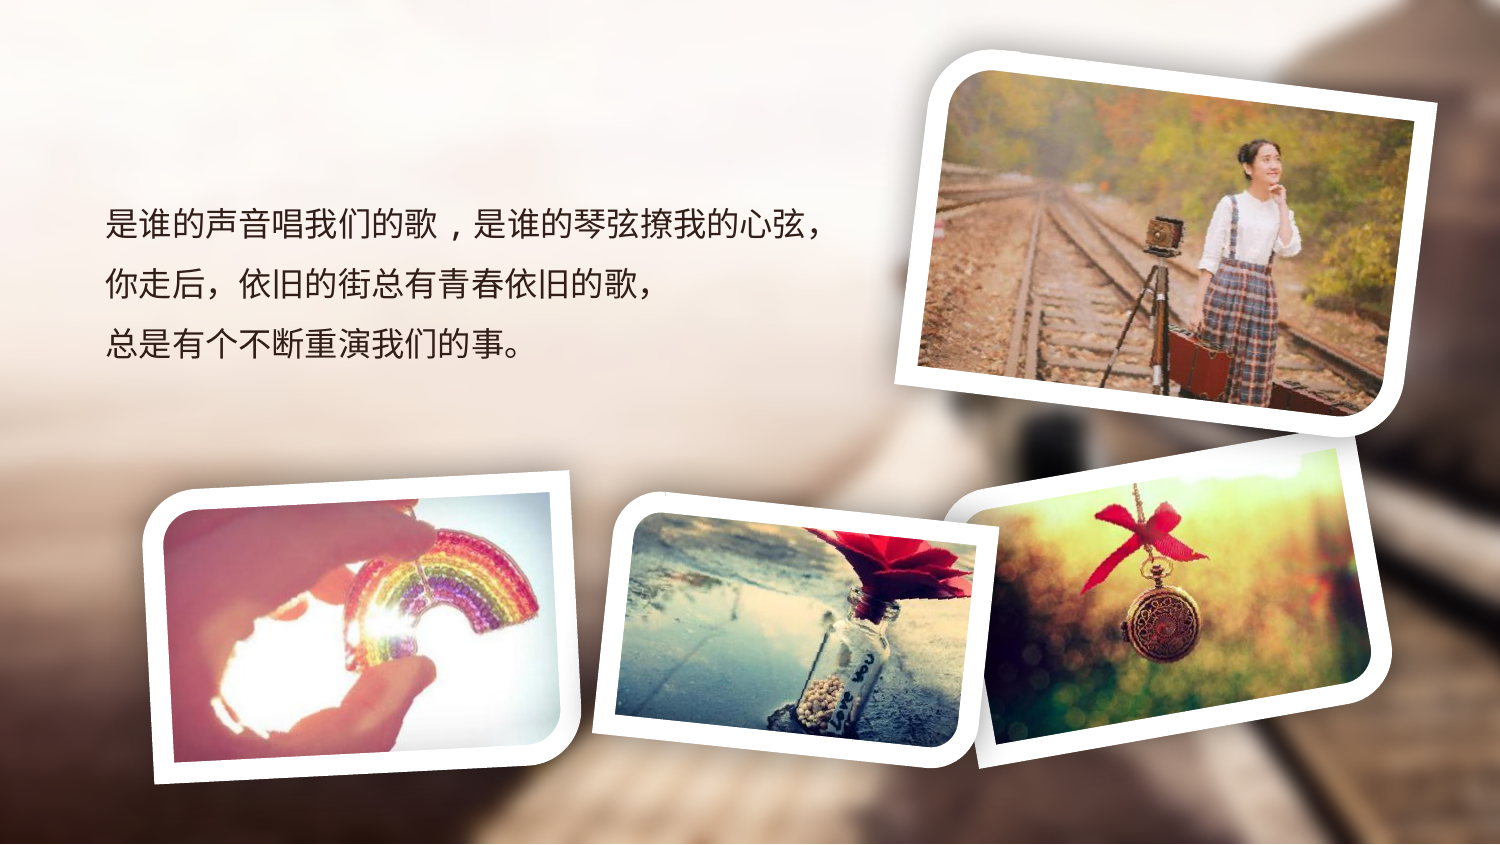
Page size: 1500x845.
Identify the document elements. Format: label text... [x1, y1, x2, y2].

picture [0, 0, 1500, 844]
text_box 是谁的声音唱我们的歌,是谁的琴弦撩我的心弦， 你走后，依旧的街总有青春依旧的歌， 总是有个不断重演我们的事。 [90, 175, 855, 371]
